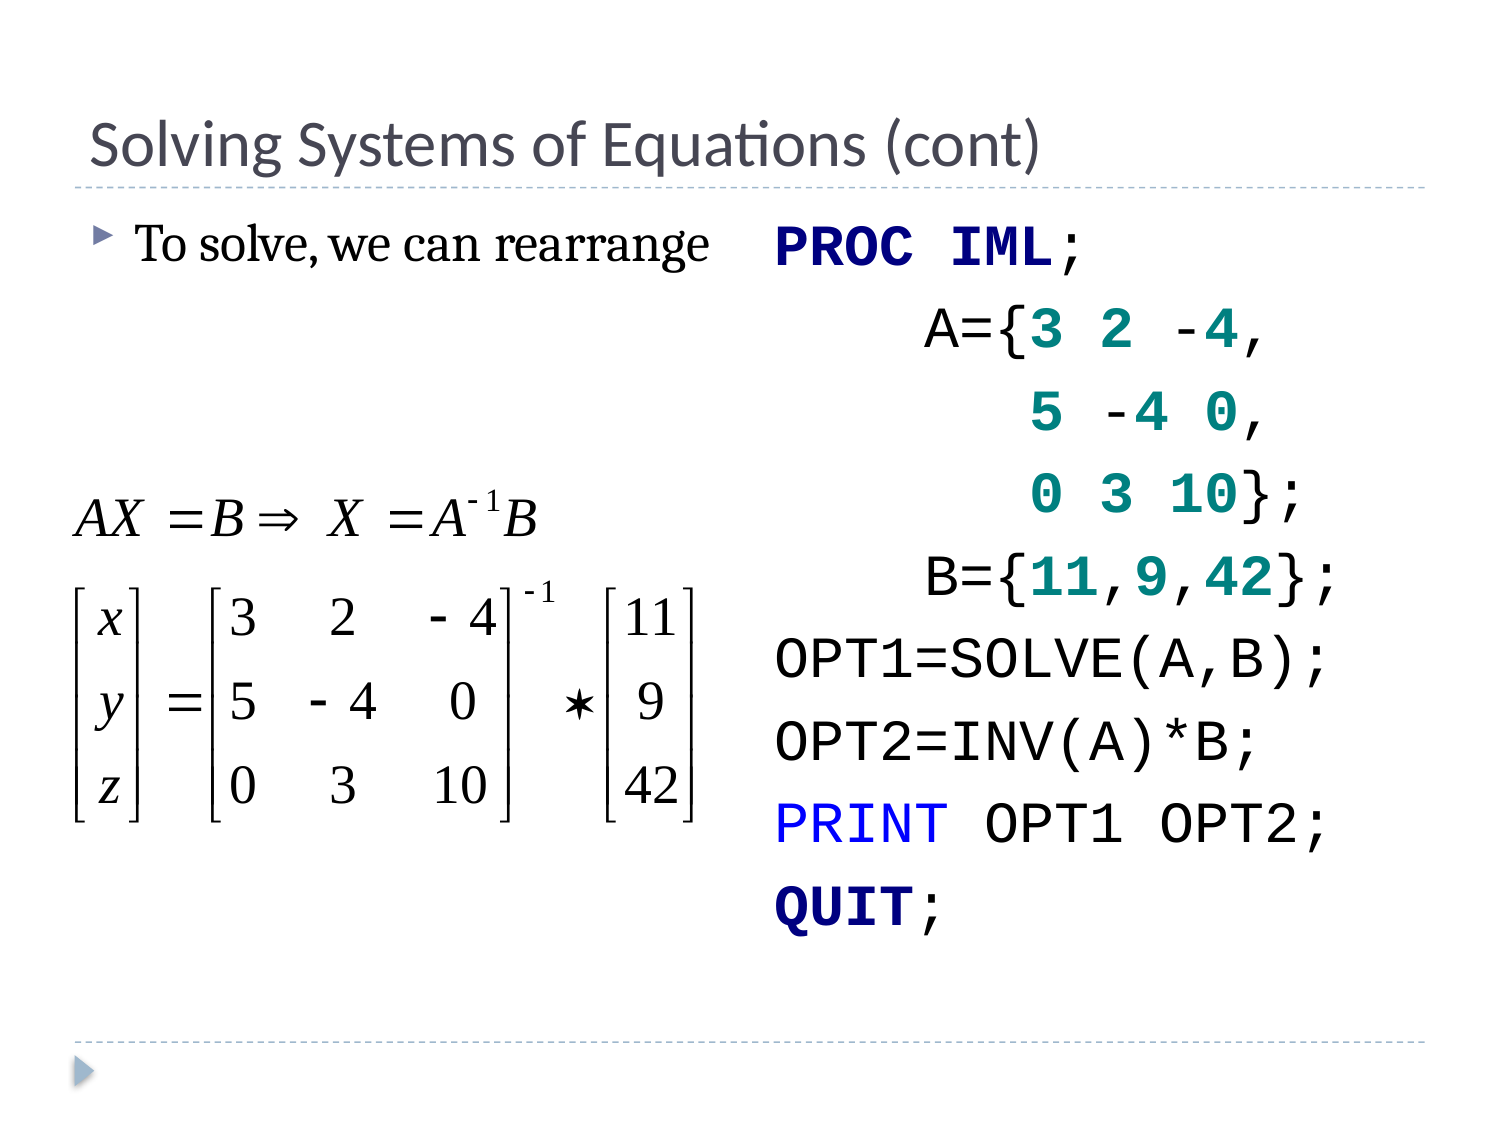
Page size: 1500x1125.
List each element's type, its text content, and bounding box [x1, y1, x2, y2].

list PROC IML; A={3 2 -4, 5 -4 0, 0 3 10}; B={11,9,42}; OPT1=SOLVE(A,B); OPT2=INV(A)*B; PRINT OPT1 OPT2; QUIT; [759, 199, 1423, 1010]
list To solve, we can rearrange [75, 200, 738, 1010]
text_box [62, 472, 713, 836]
title Solving Systems of Equations (cont) [75, 37, 1425, 188]
